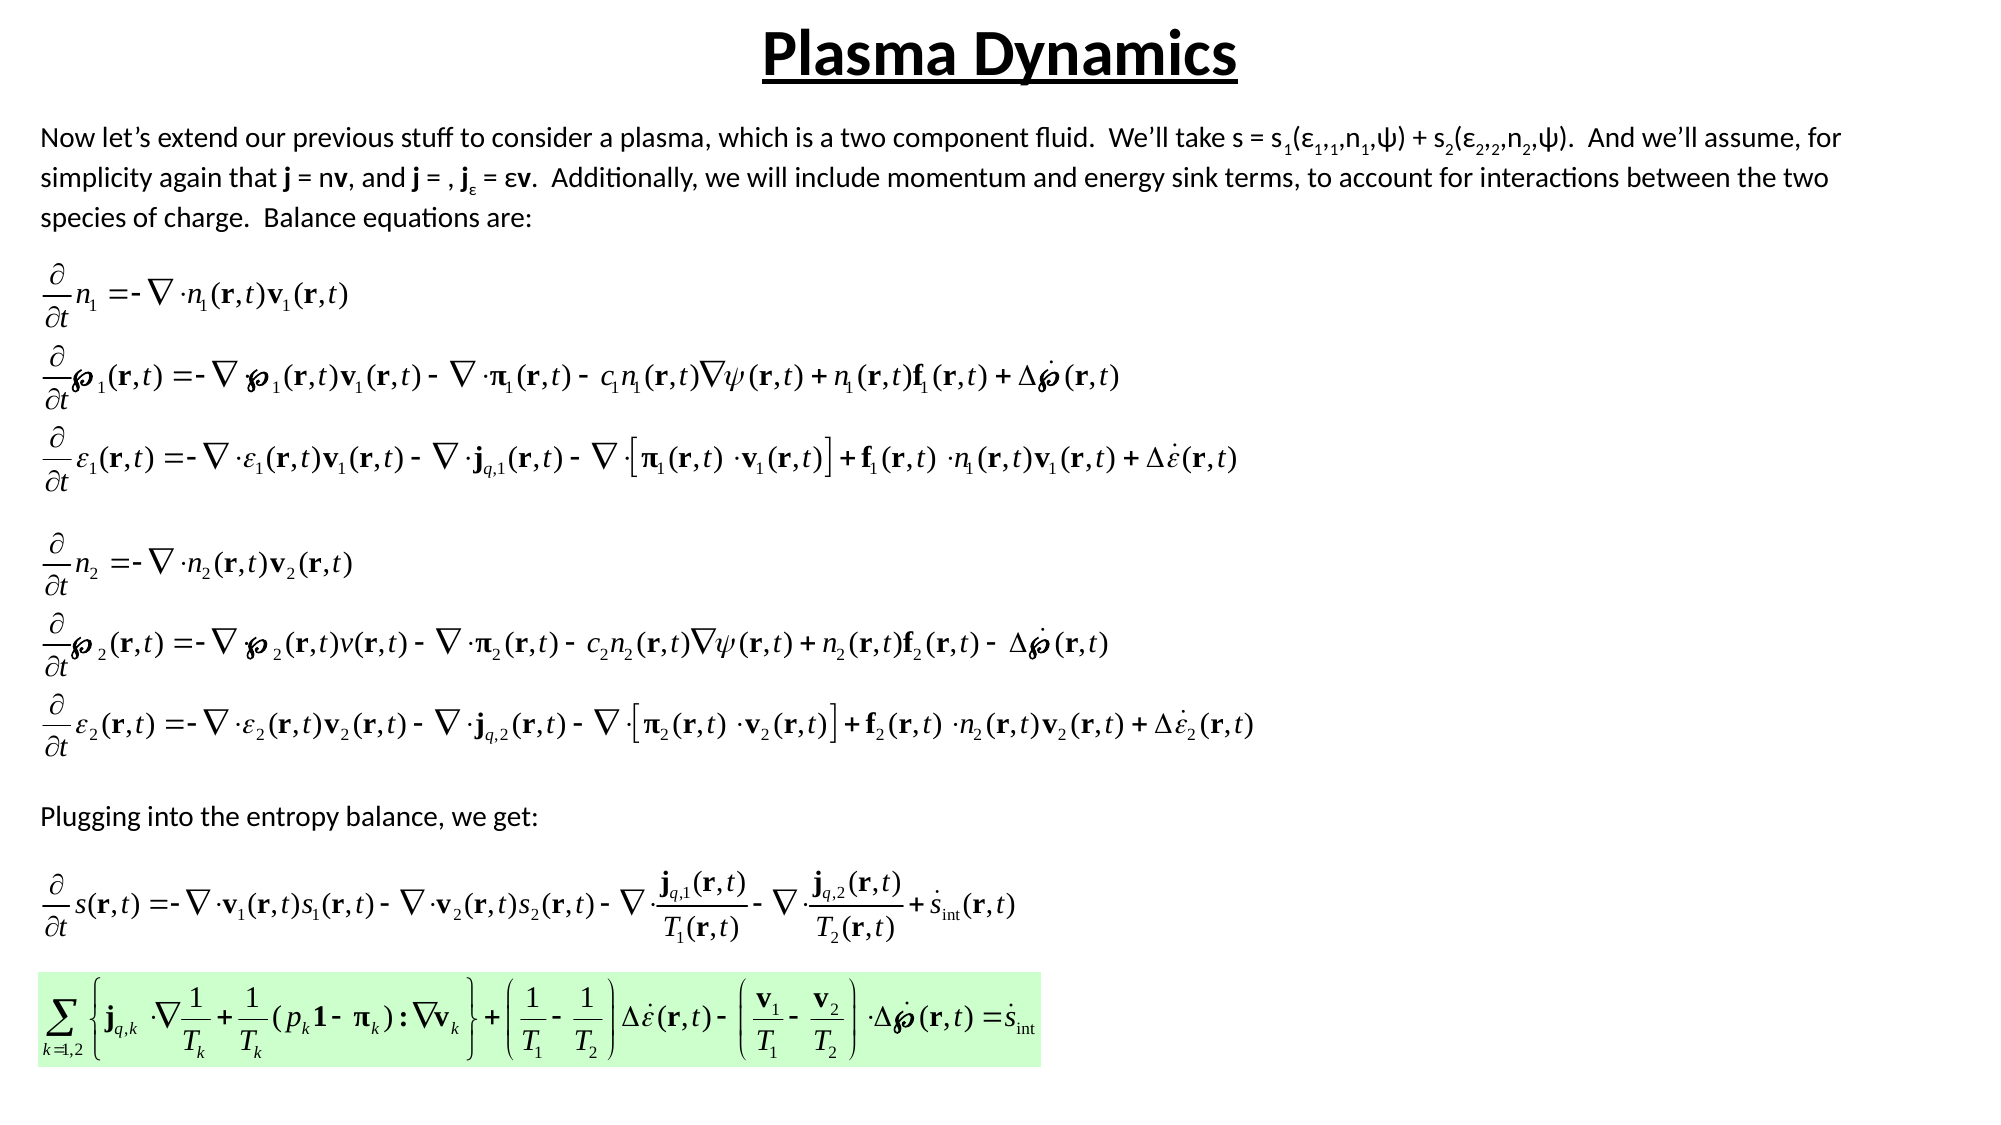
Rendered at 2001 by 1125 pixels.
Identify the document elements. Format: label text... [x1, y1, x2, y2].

text_box Plugging into the entropy balance, we get: [25, 789, 583, 840]
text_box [37, 524, 1261, 764]
text_box Plasma Dynamics [519, 10, 1481, 98]
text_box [37, 971, 1041, 1067]
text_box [37, 254, 1242, 499]
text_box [37, 861, 1022, 950]
